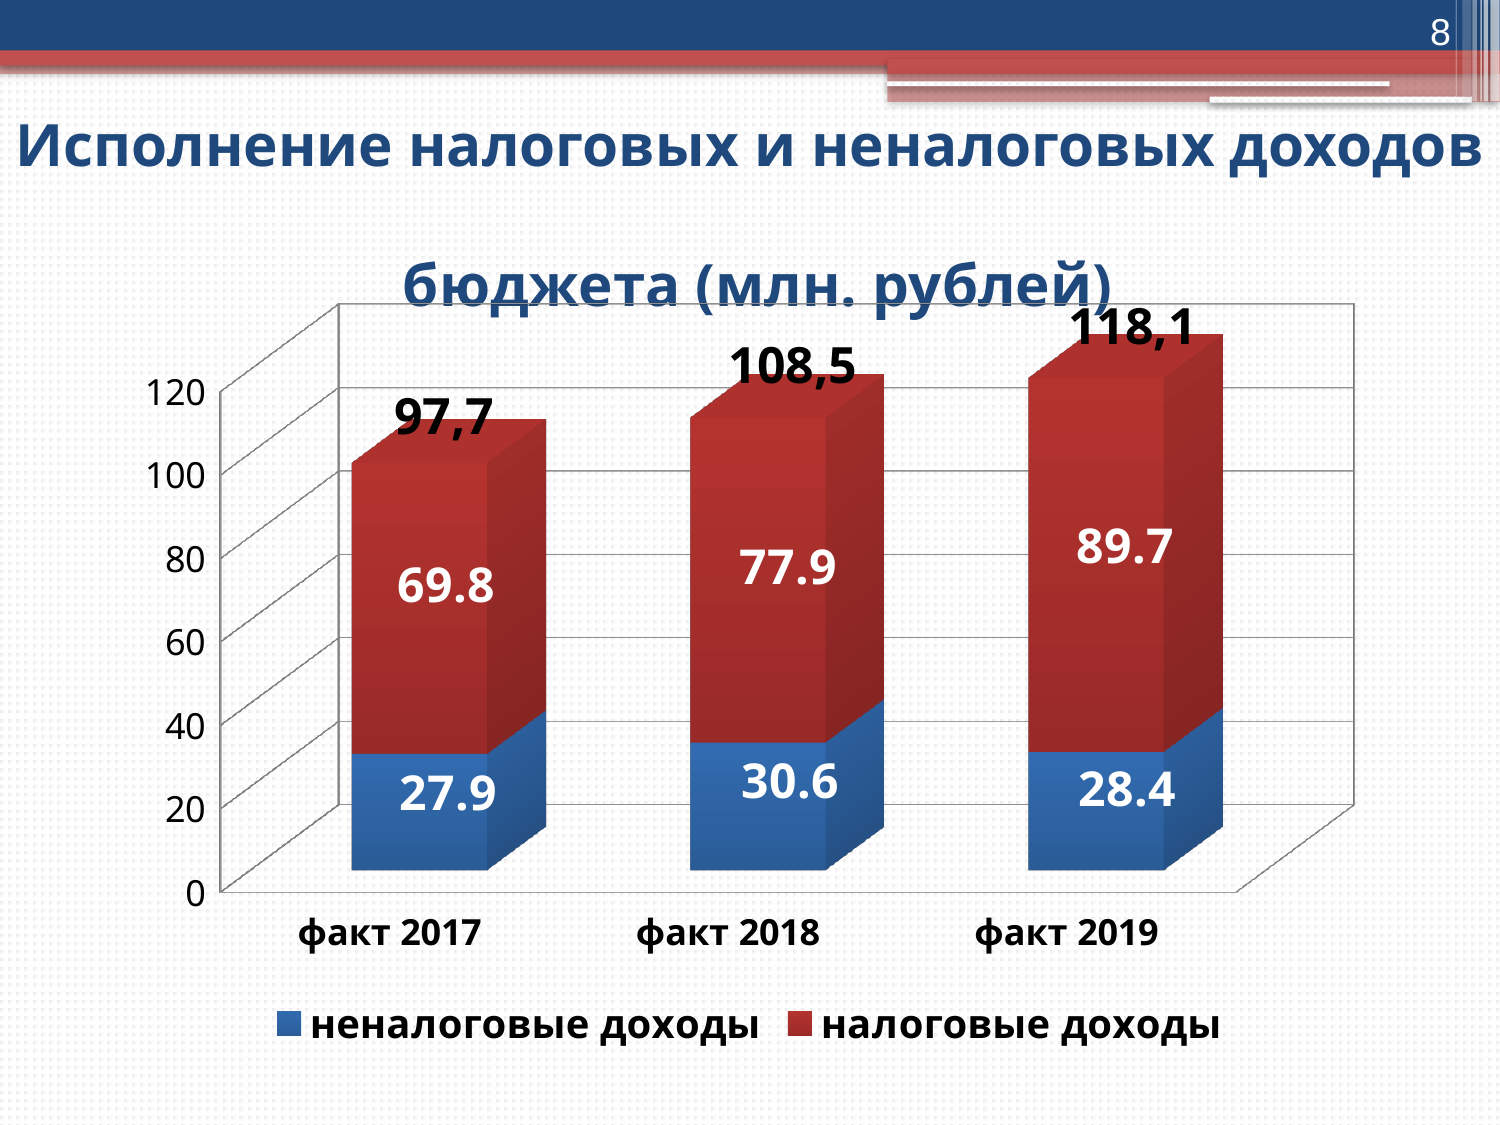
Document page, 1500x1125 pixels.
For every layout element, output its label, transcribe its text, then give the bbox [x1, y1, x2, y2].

title Исполнение налоговых и неналоговых доходов бюджета (млн. рублей) [0, 132, 1500, 293]
slide_number 8 [1340, 0, 1466, 61]
chart [119, 284, 1381, 1060]
